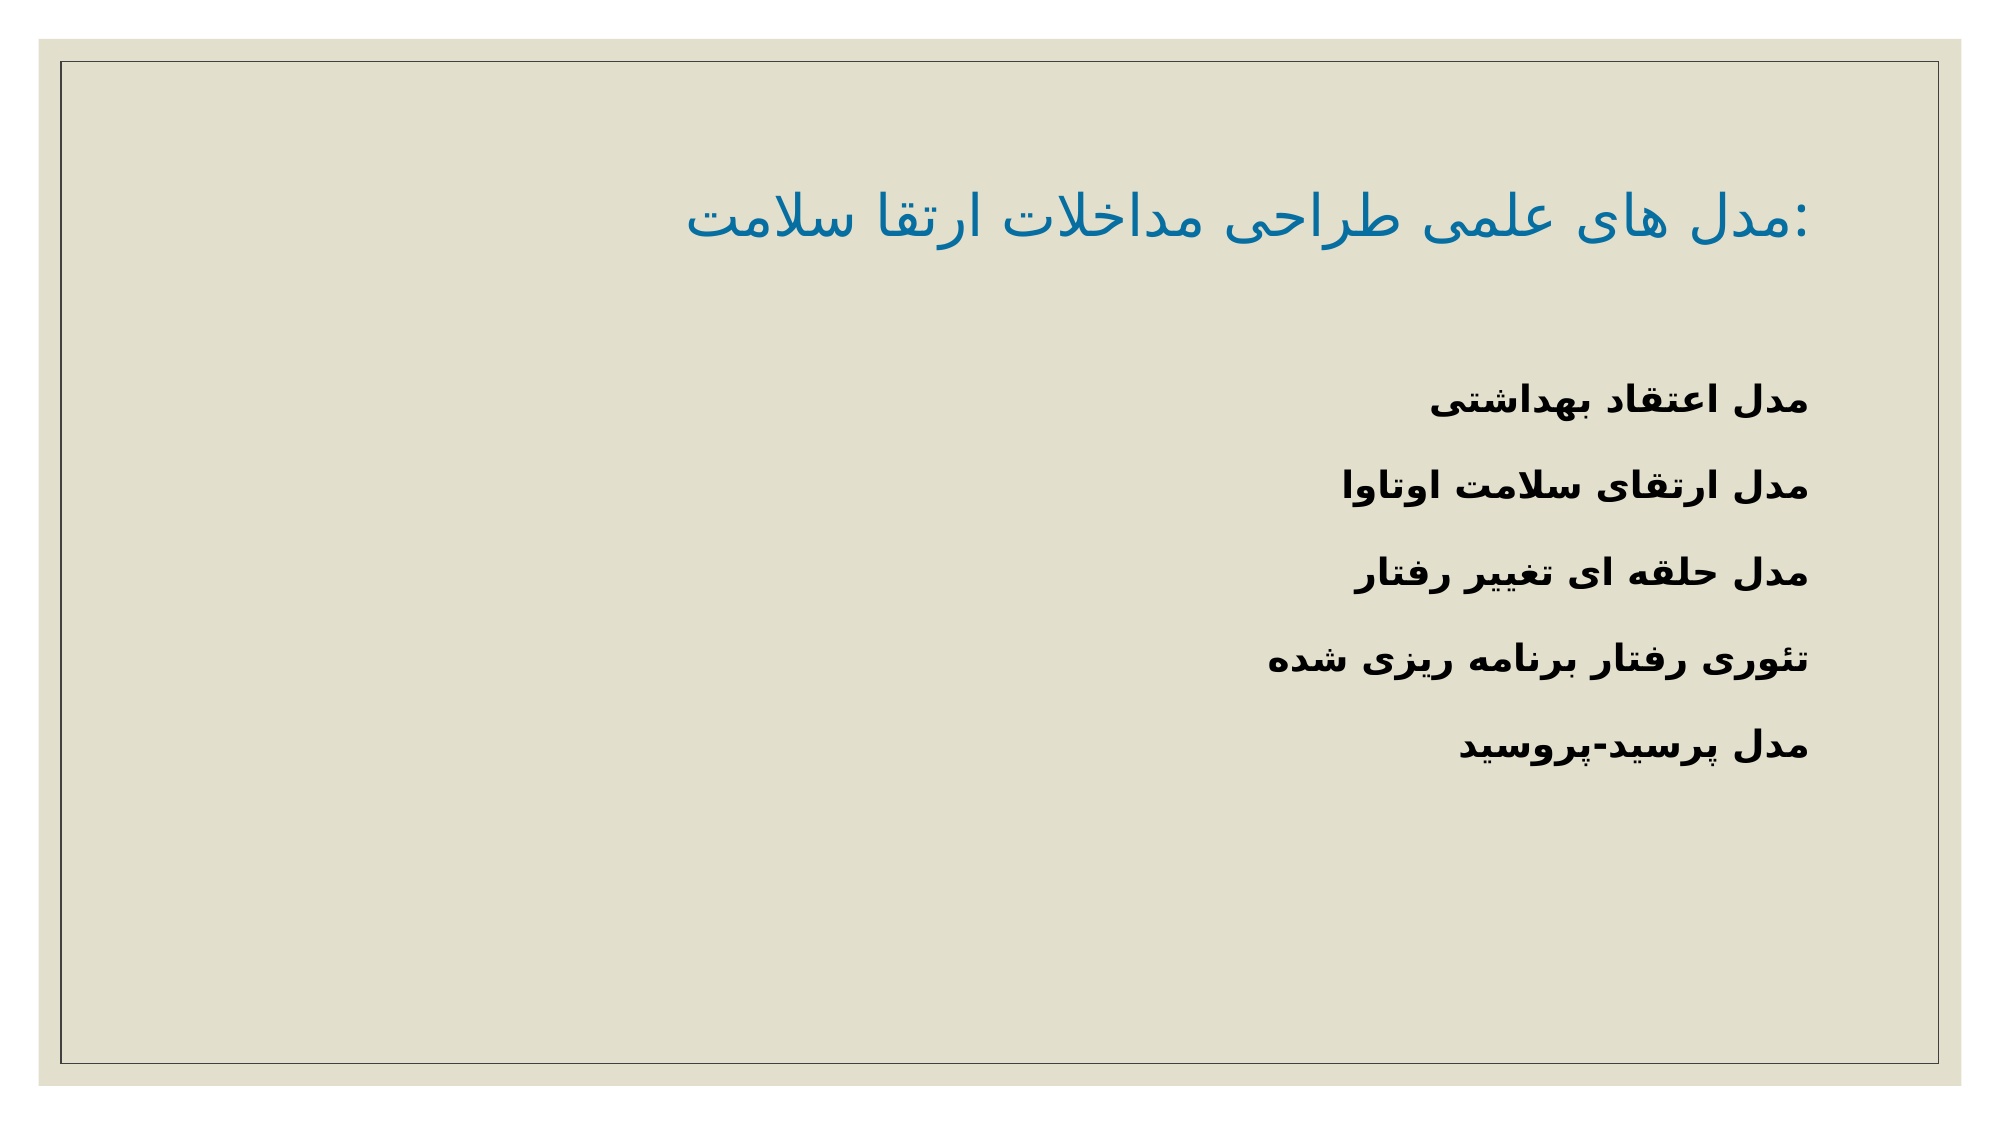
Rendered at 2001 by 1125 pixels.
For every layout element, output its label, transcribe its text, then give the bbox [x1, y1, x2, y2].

list مدل اعتقاد بهداشتی مدل ارتقای سلامت اوتاوا مدل حلقه ای تغییر رفتار تئوری رفتار برنامه ریزی شده مدل پرسید-پروسید [174, 345, 1825, 990]
title مدل های علمی طراحی مداخلات ارتقا سلامت: [174, 105, 1825, 331]
